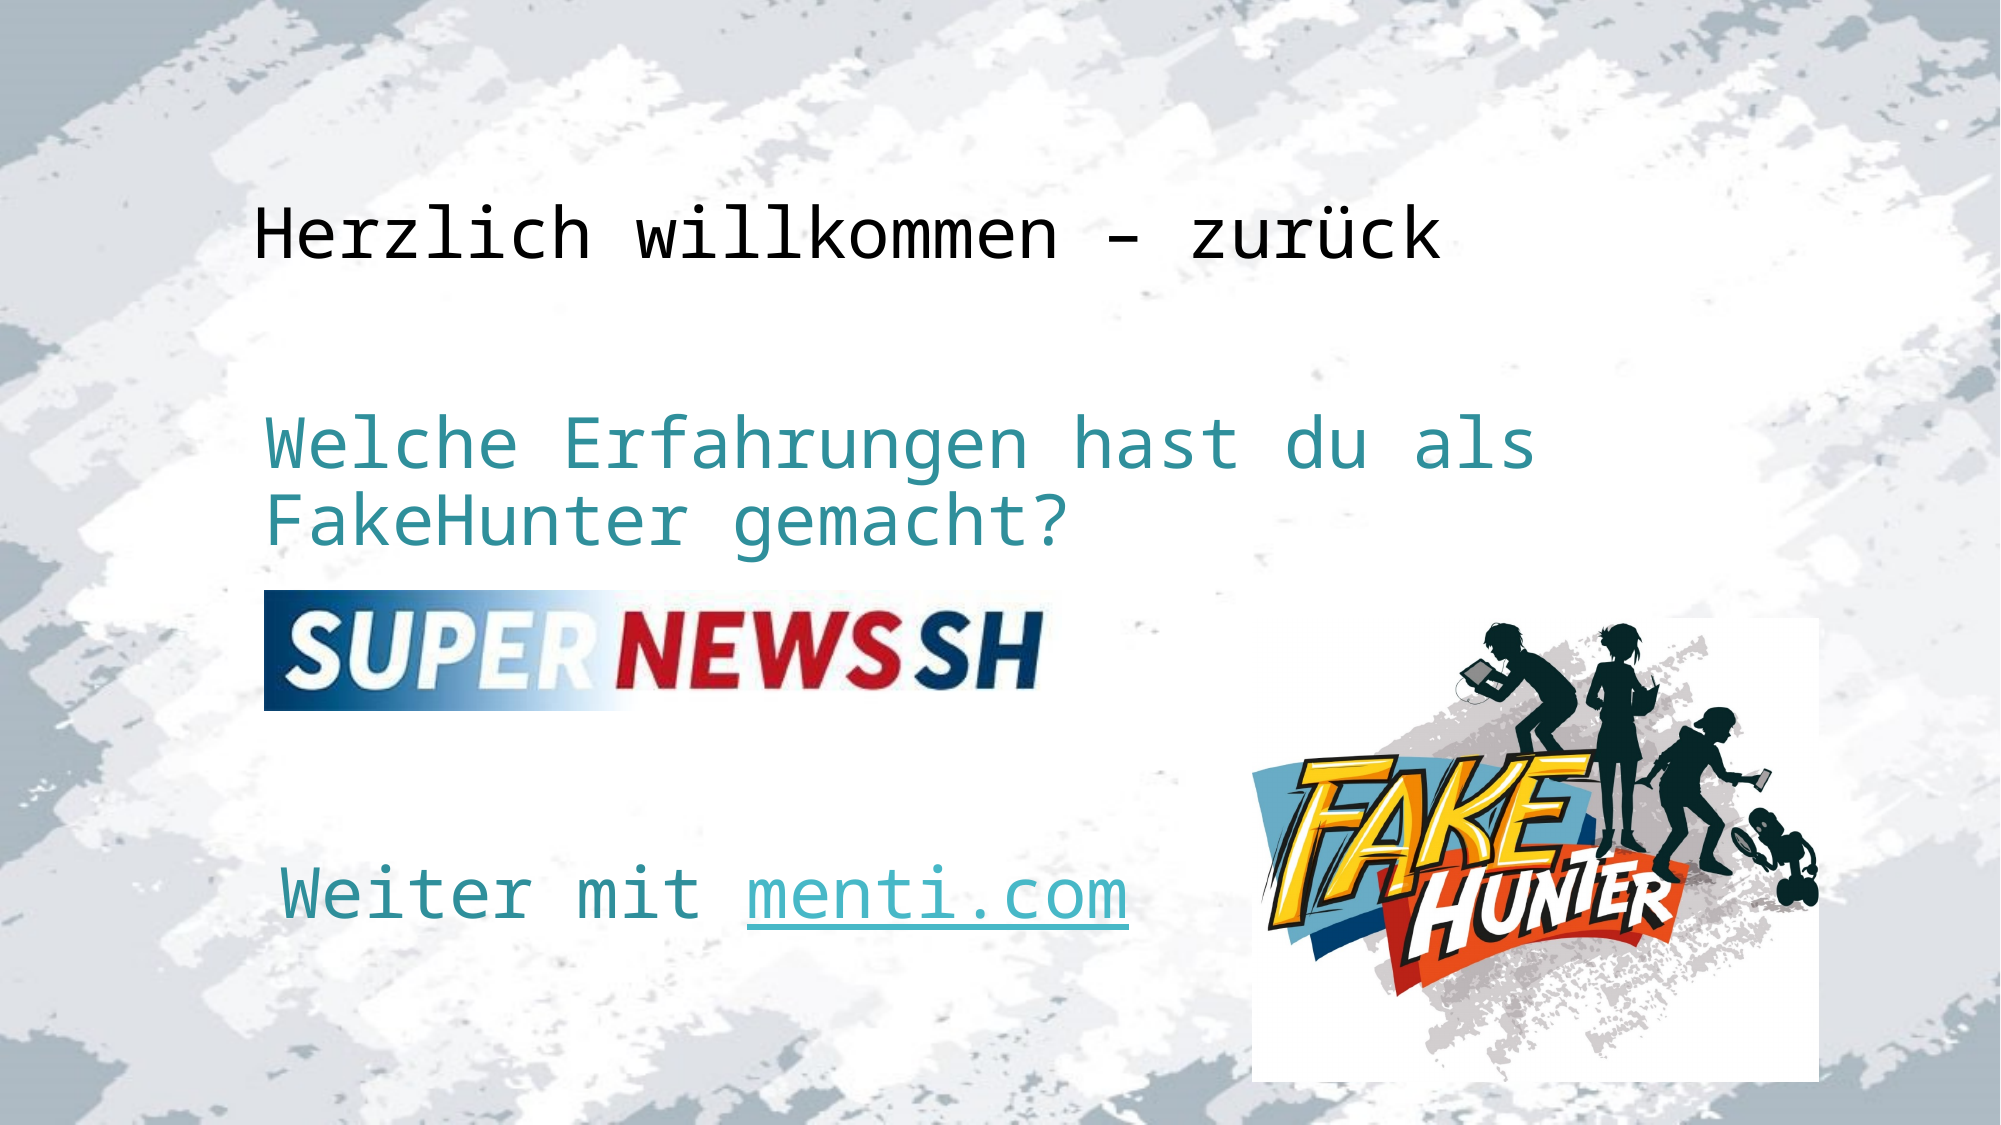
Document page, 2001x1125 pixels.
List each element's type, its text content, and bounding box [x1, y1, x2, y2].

text_box [244, 361, 1585, 1016]
text_box Welche Erfahrungen hast du als FakeHunter gemacht? [249, 324, 1750, 591]
text_box Weiter mit menti.com [264, 803, 1251, 967]
text_box [244, 188, 1744, 309]
title Herzlich willkommen – zurück [238, 140, 1739, 304]
picture [0, 0, 2001, 1125]
